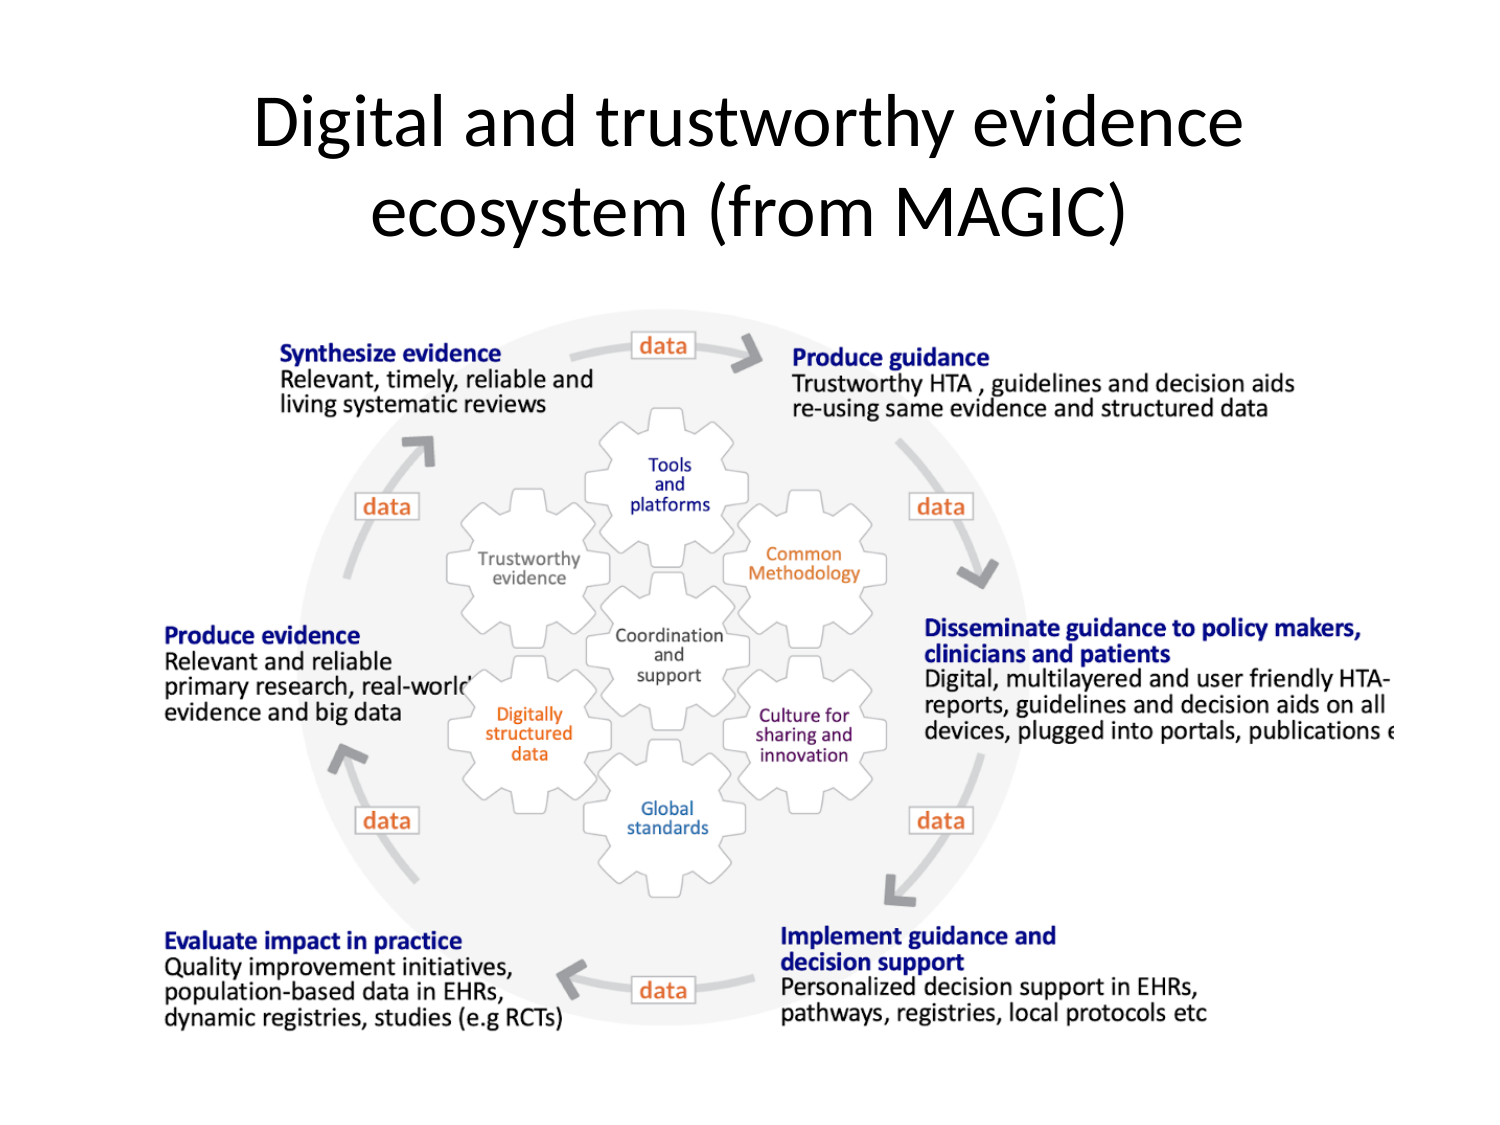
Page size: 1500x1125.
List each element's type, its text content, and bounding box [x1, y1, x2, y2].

title Digital and trustworthy evidence ecosystem (from MAGIC) [75, 45, 1425, 277]
picture [126, 294, 1395, 1040]
